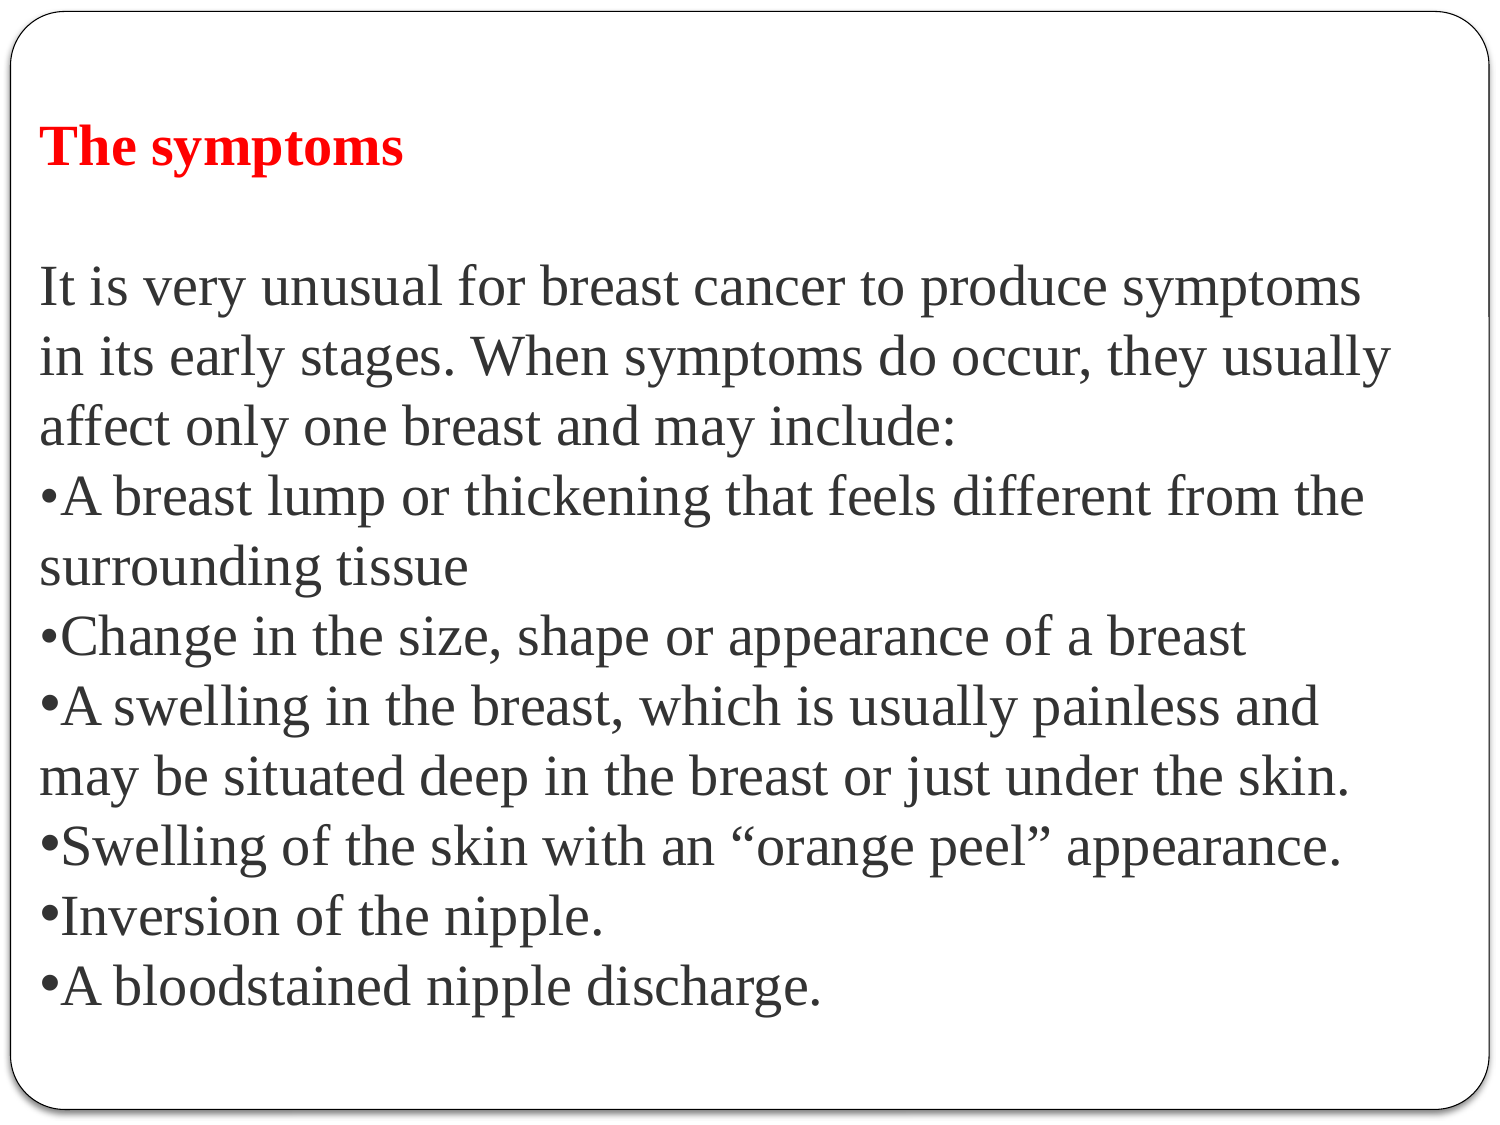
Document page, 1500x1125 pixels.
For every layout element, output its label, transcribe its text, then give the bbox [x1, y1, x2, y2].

text_box The symptoms It is very unusual for breast cancer to produce symptoms in its early stages. When symptoms do occur, they usually affect only one breast and may include: •A breast lump or thickening that feels different from the surrounding tissue •Change in the size, shape or appearance of a breast A swelling in the breast, which is usually painless and may be situated deep in the breast or just under the skin. Swelling of the skin with an “orange peel” appearance. Inversion of the nipple. A bloodstained nipple discharge. [24, 99, 1425, 1025]
